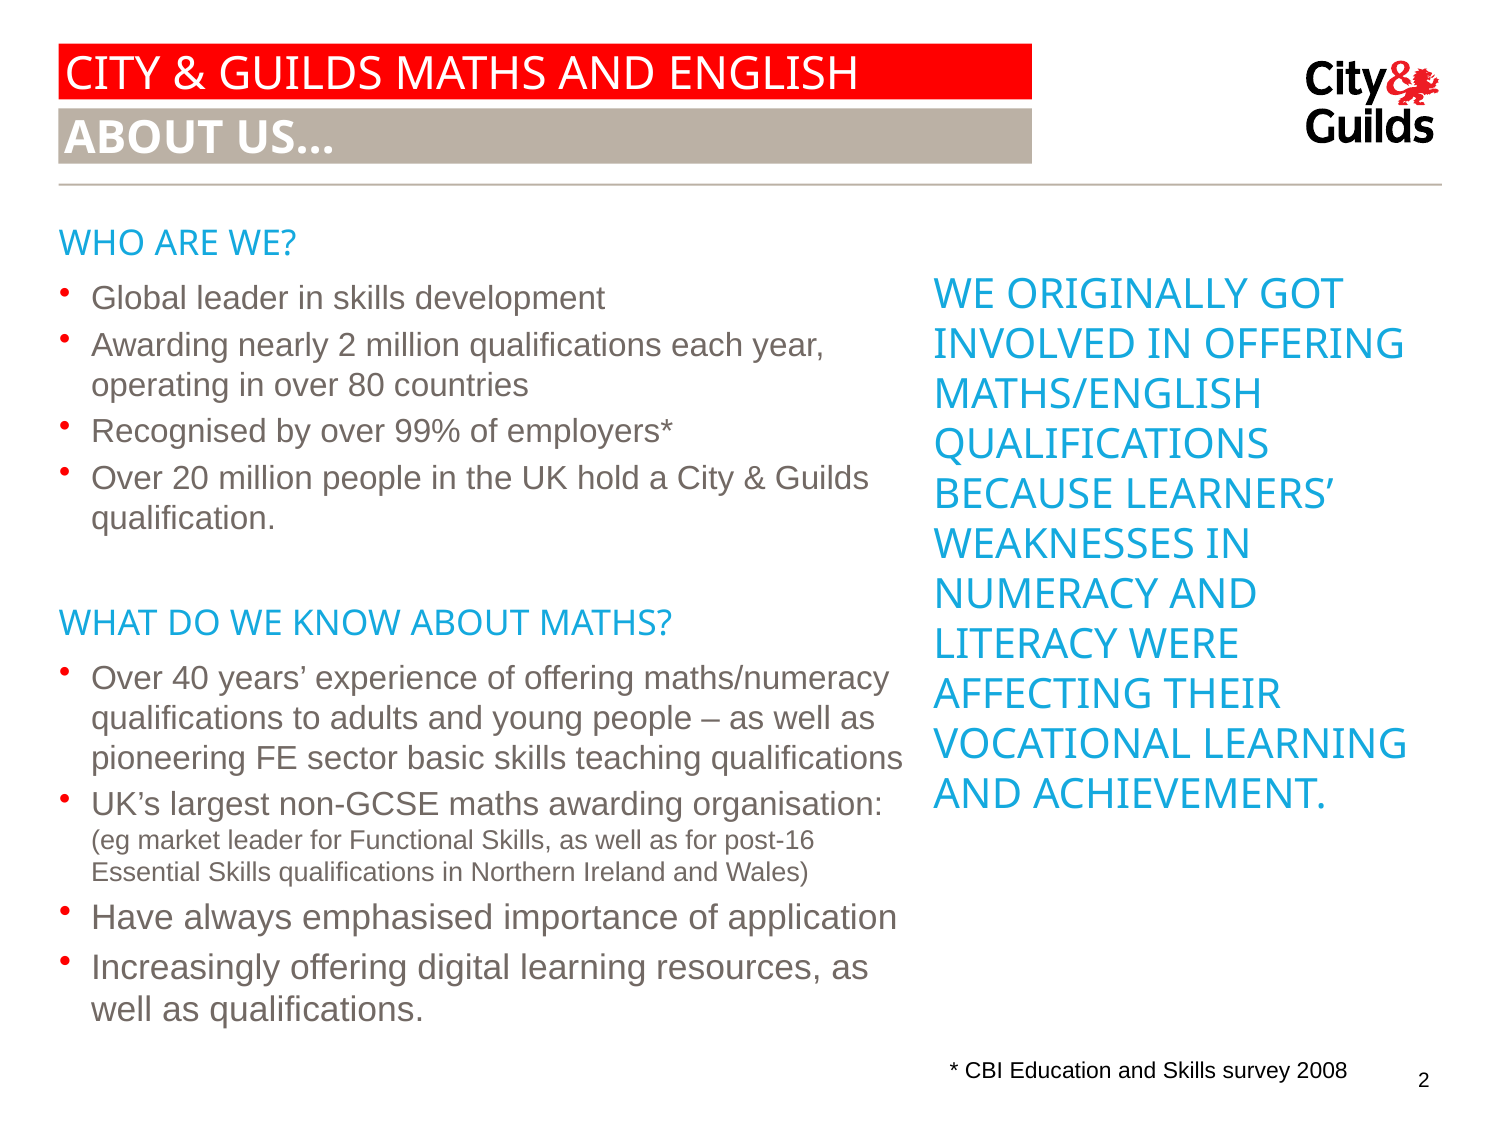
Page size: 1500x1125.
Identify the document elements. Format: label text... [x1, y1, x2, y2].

text_box ABOUT US… [58, 108, 1032, 164]
list WHO ARE WE? Global leader in skills development Awarding nearly 2 million qualifications each year, operating in over 80 countries Recognised by over 99% of employers* Over 20 million people in the UK hold a City & Guilds qualification. WHAT DO WE KNOW ABOUT MATHS? Over 40 years’ experience of offering maths/numeracy qualifications to adults and young people – as well as pioneering FE sector basic skills teaching qualifications UK’s largest non-GCSE maths awarding organisation: (eg market leader for Functional Skills, as well as for post-16 Essential Skills qualifications in Northern Ireland and Wales) Have always emphasised importance of application Increasingly offering digital learning resources, as well as qualifications. [58, 220, 916, 993]
title CITY & GUILDS MATHS AND ENGLISH [58, 43, 1032, 100]
text_box We originally got involved in OFFERING MATHS/ENGLISH QUALIFICAtions because learners’ weaknesses in NUMeracy and LITeracy were affecting their vocational learning and achievement. [933, 267, 1451, 818]
text_box * CBI Education and Skills survey 2008 [934, 1048, 1370, 1091]
